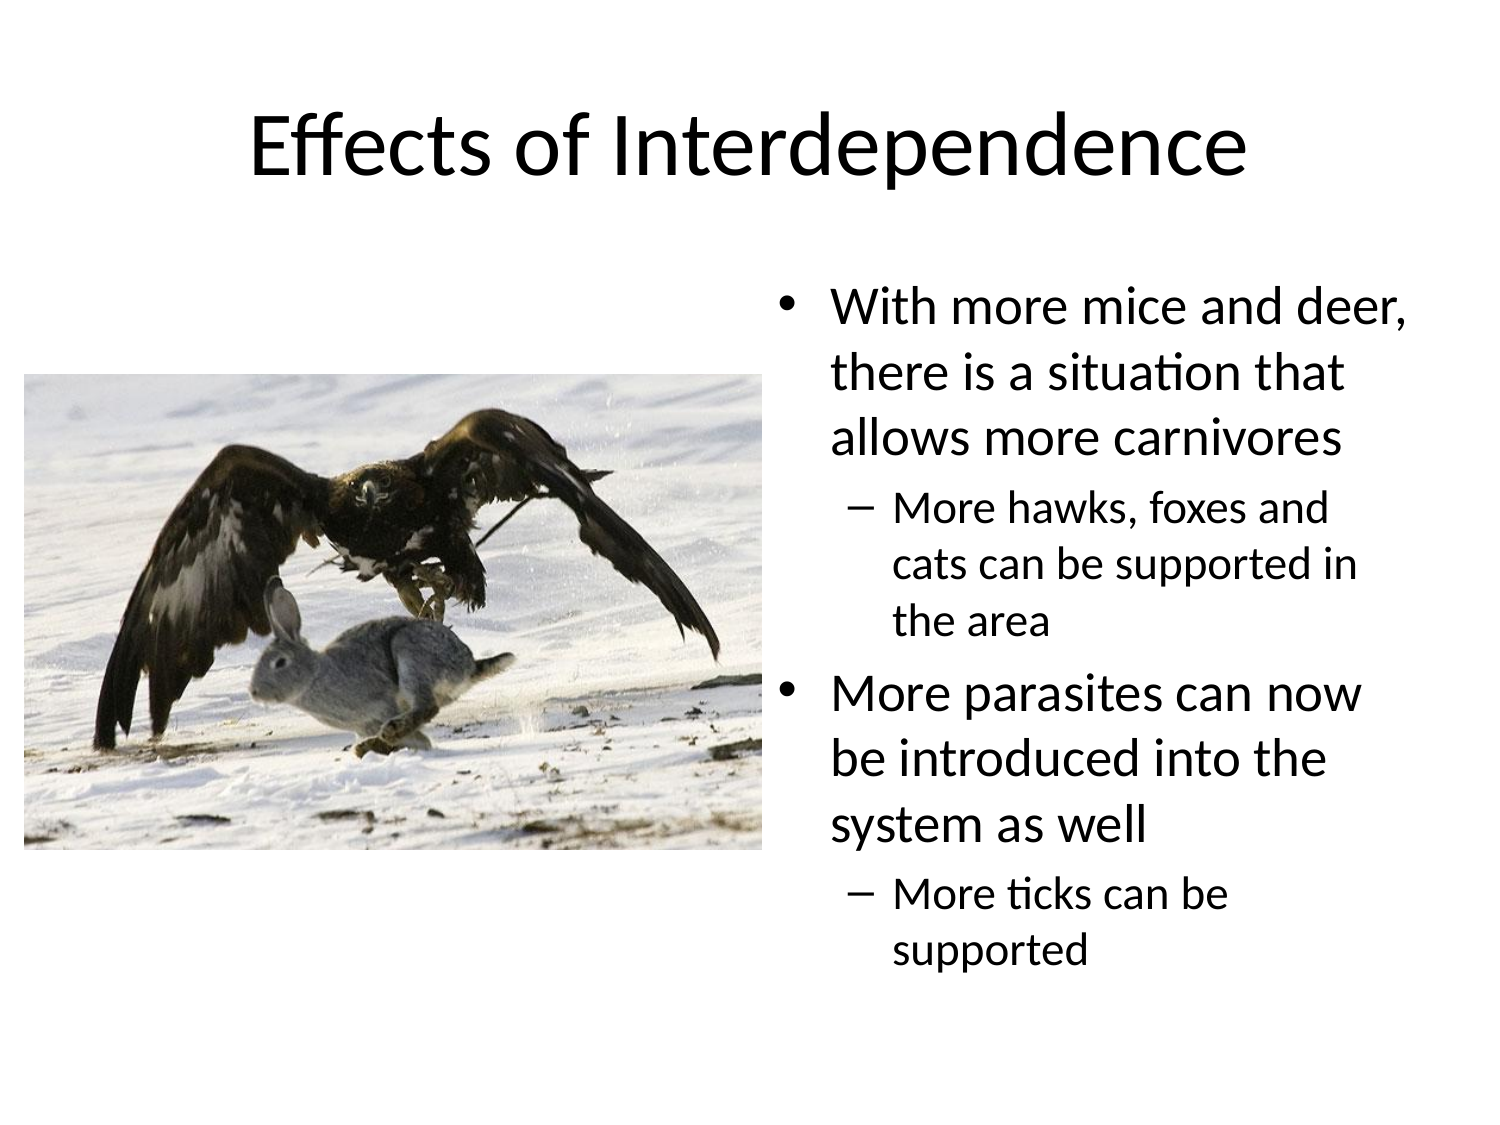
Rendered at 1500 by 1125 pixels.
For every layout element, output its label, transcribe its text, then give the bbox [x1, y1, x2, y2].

title Effects of Interdependence [75, 45, 1425, 233]
list With more mice and deer, there is a situation that allows more carnivores More hawks, foxes and cats can be supported in the area More parasites can now be introduced into the system as well More ticks can be supported [762, 262, 1425, 1050]
picture [24, 374, 762, 851]
